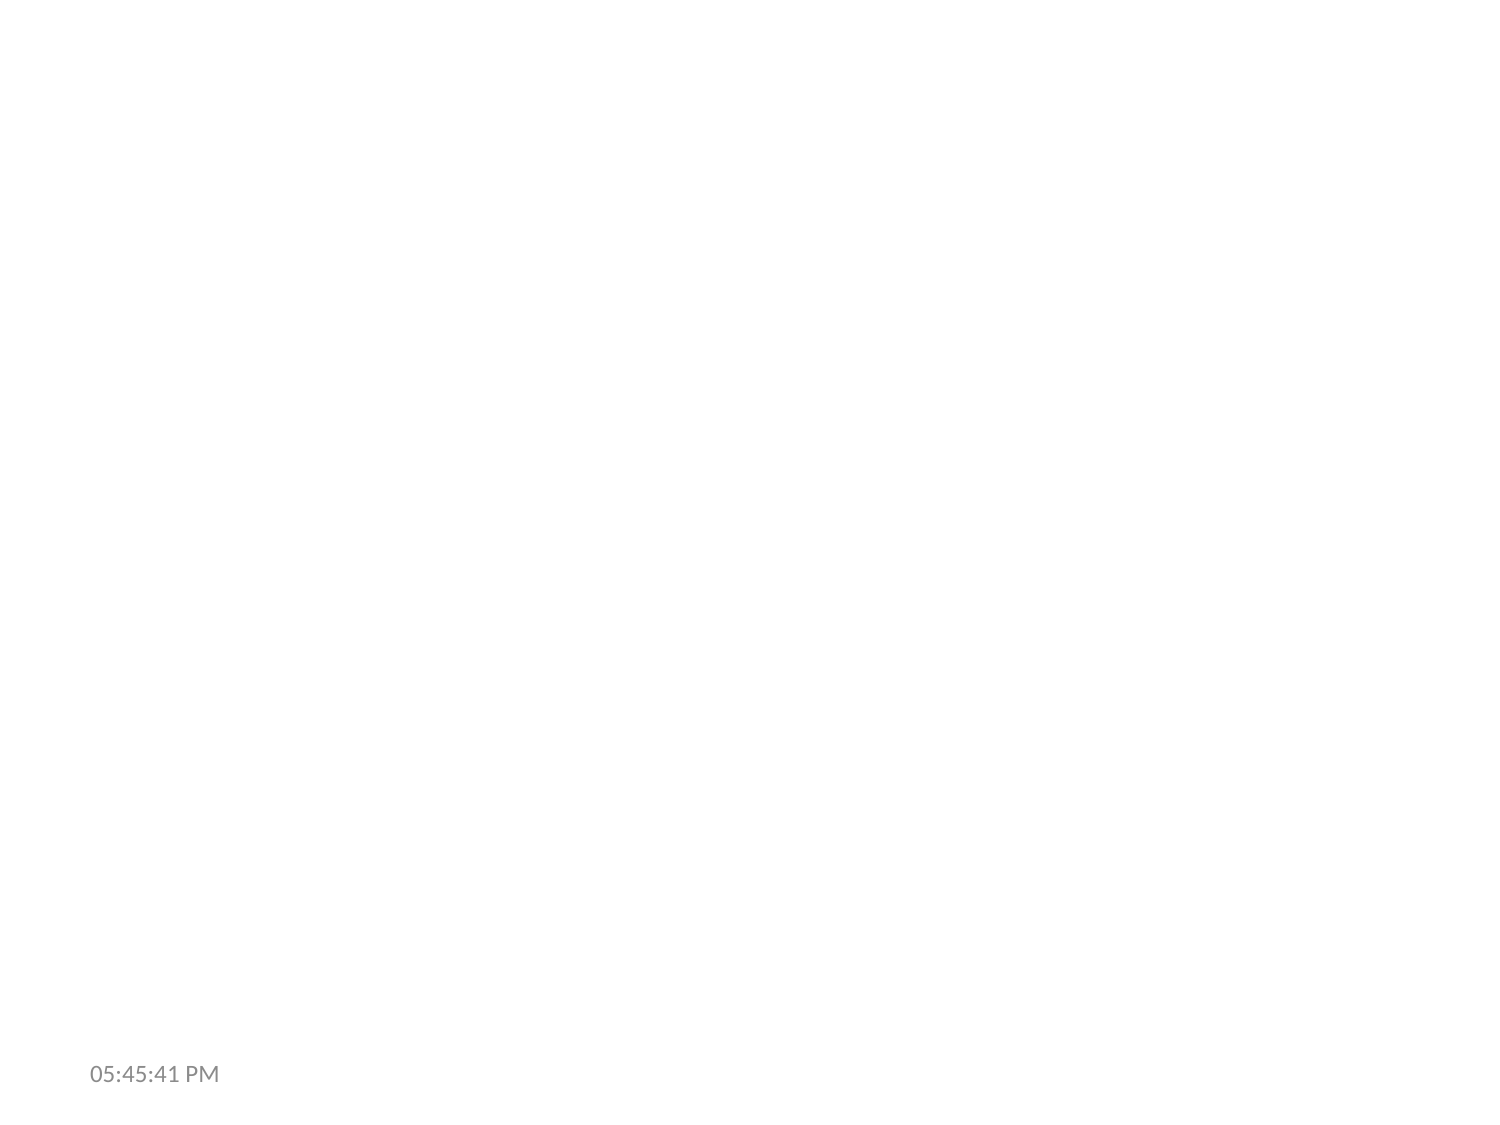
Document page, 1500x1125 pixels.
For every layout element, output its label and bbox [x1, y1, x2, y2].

slide_number [75, 1042, 425, 1103]
